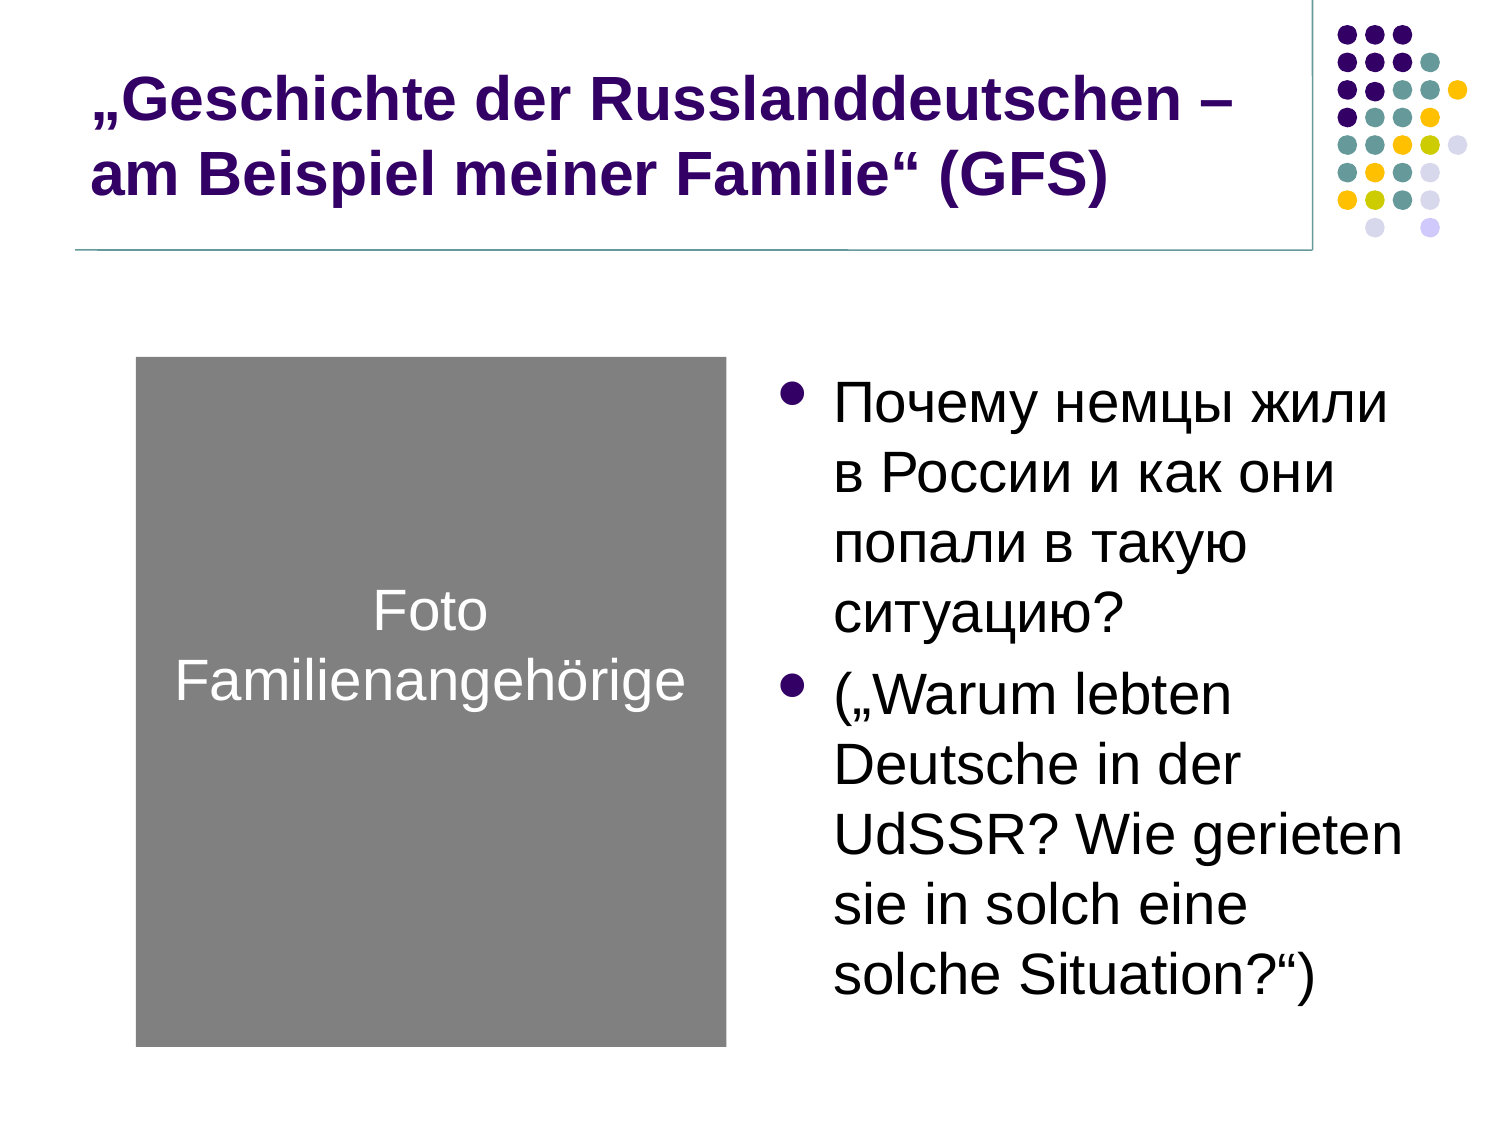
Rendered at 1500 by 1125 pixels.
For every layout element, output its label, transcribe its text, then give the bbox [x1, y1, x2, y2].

title „Geschichte der Russlanddeutschen – am Beispiel meiner Familie“ (GFS) [74, 37, 1294, 216]
text_box Foto Familienangehörige [135, 356, 727, 1047]
list Почему немцы жили в России и как они попали в такую ситуацию? („Warum lebten Deutsche in der UdSSR? Wie gerieten sie in solch eine solche Situation?“) [761, 356, 1426, 1006]
